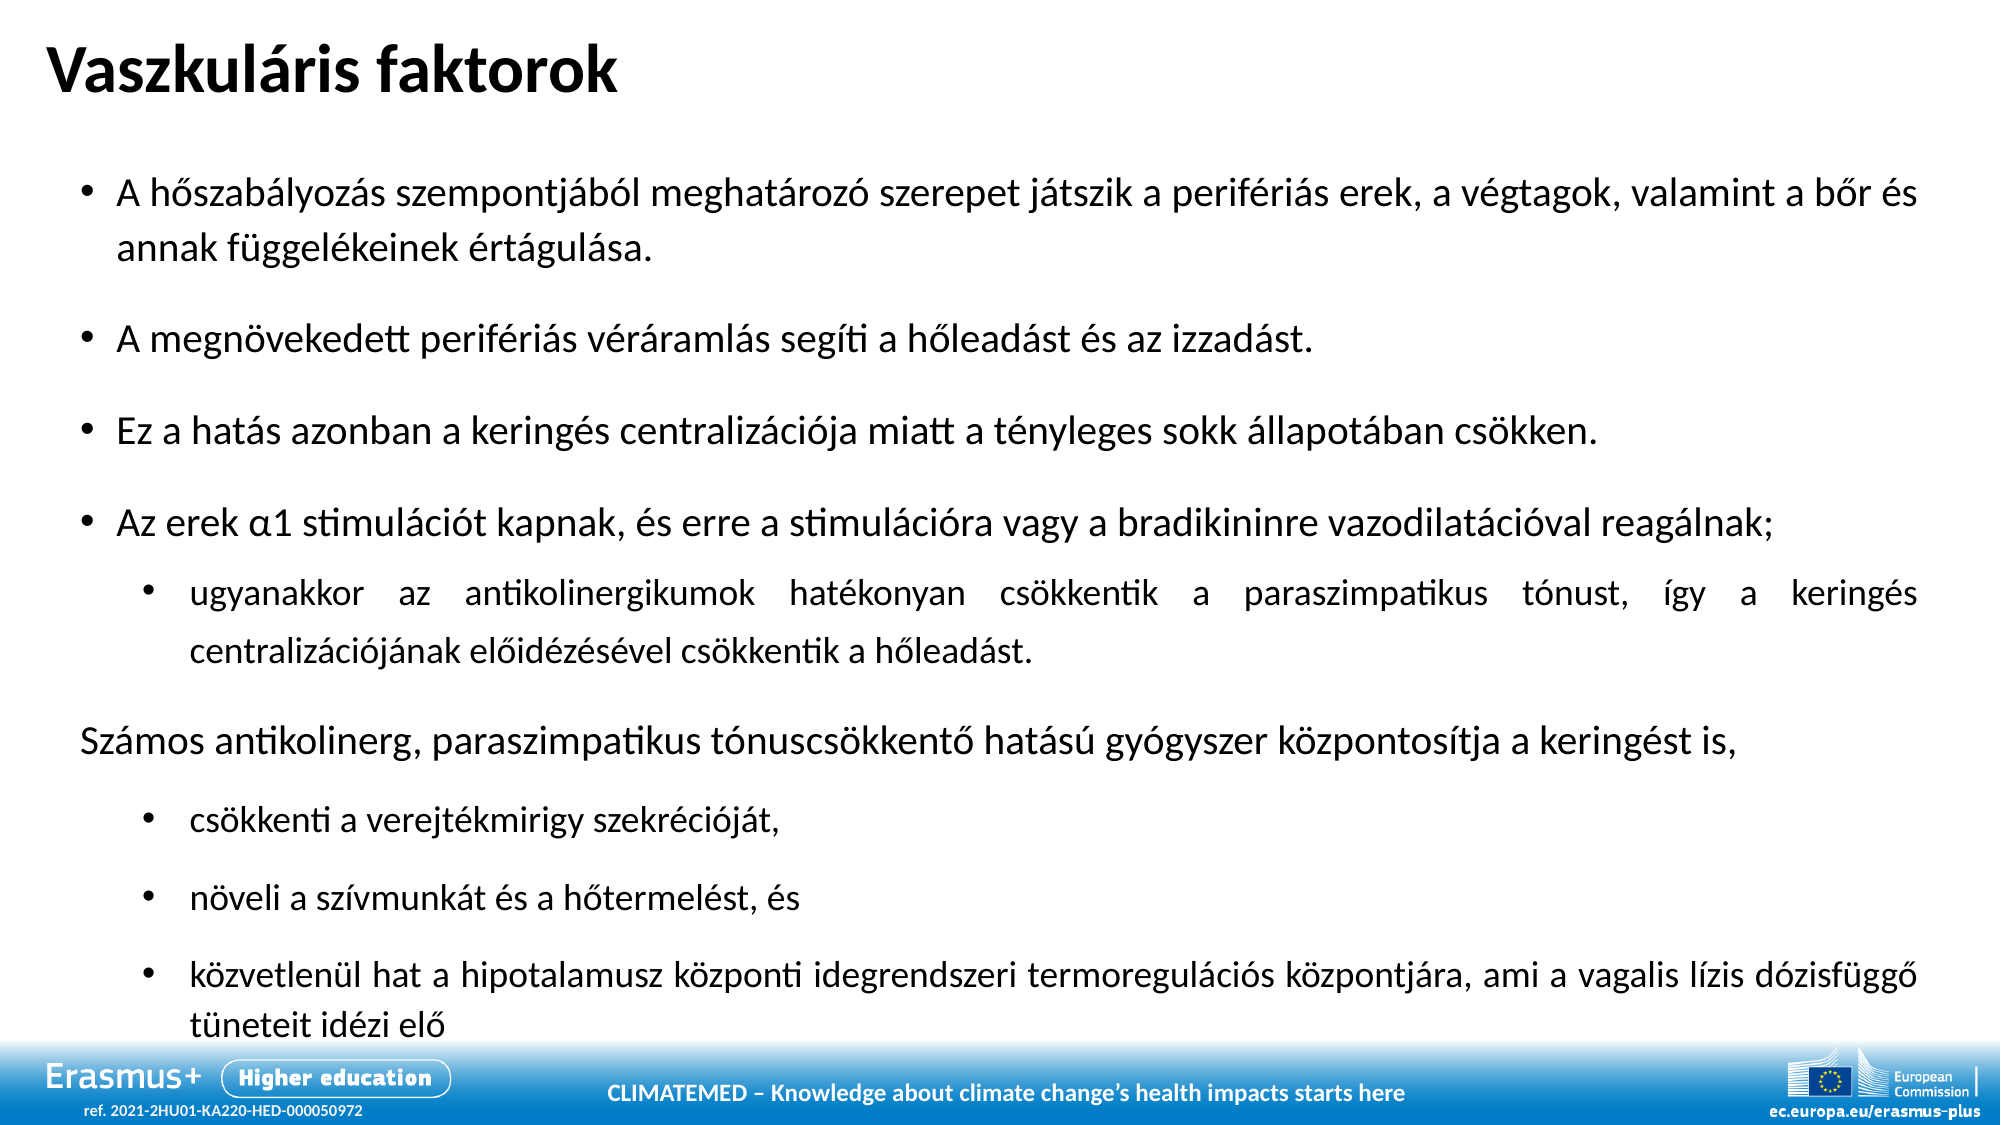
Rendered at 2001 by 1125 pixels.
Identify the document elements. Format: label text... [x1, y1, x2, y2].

list A hőszabályozás szempontjából meghatározó szerepet játszik a perifériás erek, a végtagok, valamint a bőr és annak függelékeinek értágulása. A megnövekedett perifériás véráramlás segíti a hőleadást és az izzadást. Ez a hatás azonban a keringés centralizációja miatt a tényleges sokk állapotában csökken. Az erek α1 stimulációt kapnak, és erre a stimulációra vagy a bradikininre vazodilatációval reagálnak; ugyanakkor az antikolinergikumok hatékonyan csökkentik a paraszimpatikus tónust, így a keringés centralizációjának előidézésével csökkentik a hőleadást. Számos antikolinerg, paraszimpatikus tónuscsökkentő hatású gyógyszer központosítja a keringést is, csökkenti a verejtékmirigy szekrécióját, növeli a szívmunkát és a hőtermelést, és közvetlenül hat a hipotalamusz központi idegrendszeri termoregulációs központjára, ami a vagalis lízis dózisfüggő tüneteit idézi elő [65, 153, 1935, 1058]
title Vaszkuláris faktorok [31, 25, 1984, 116]
picture [0, 899, 2000, 1125]
